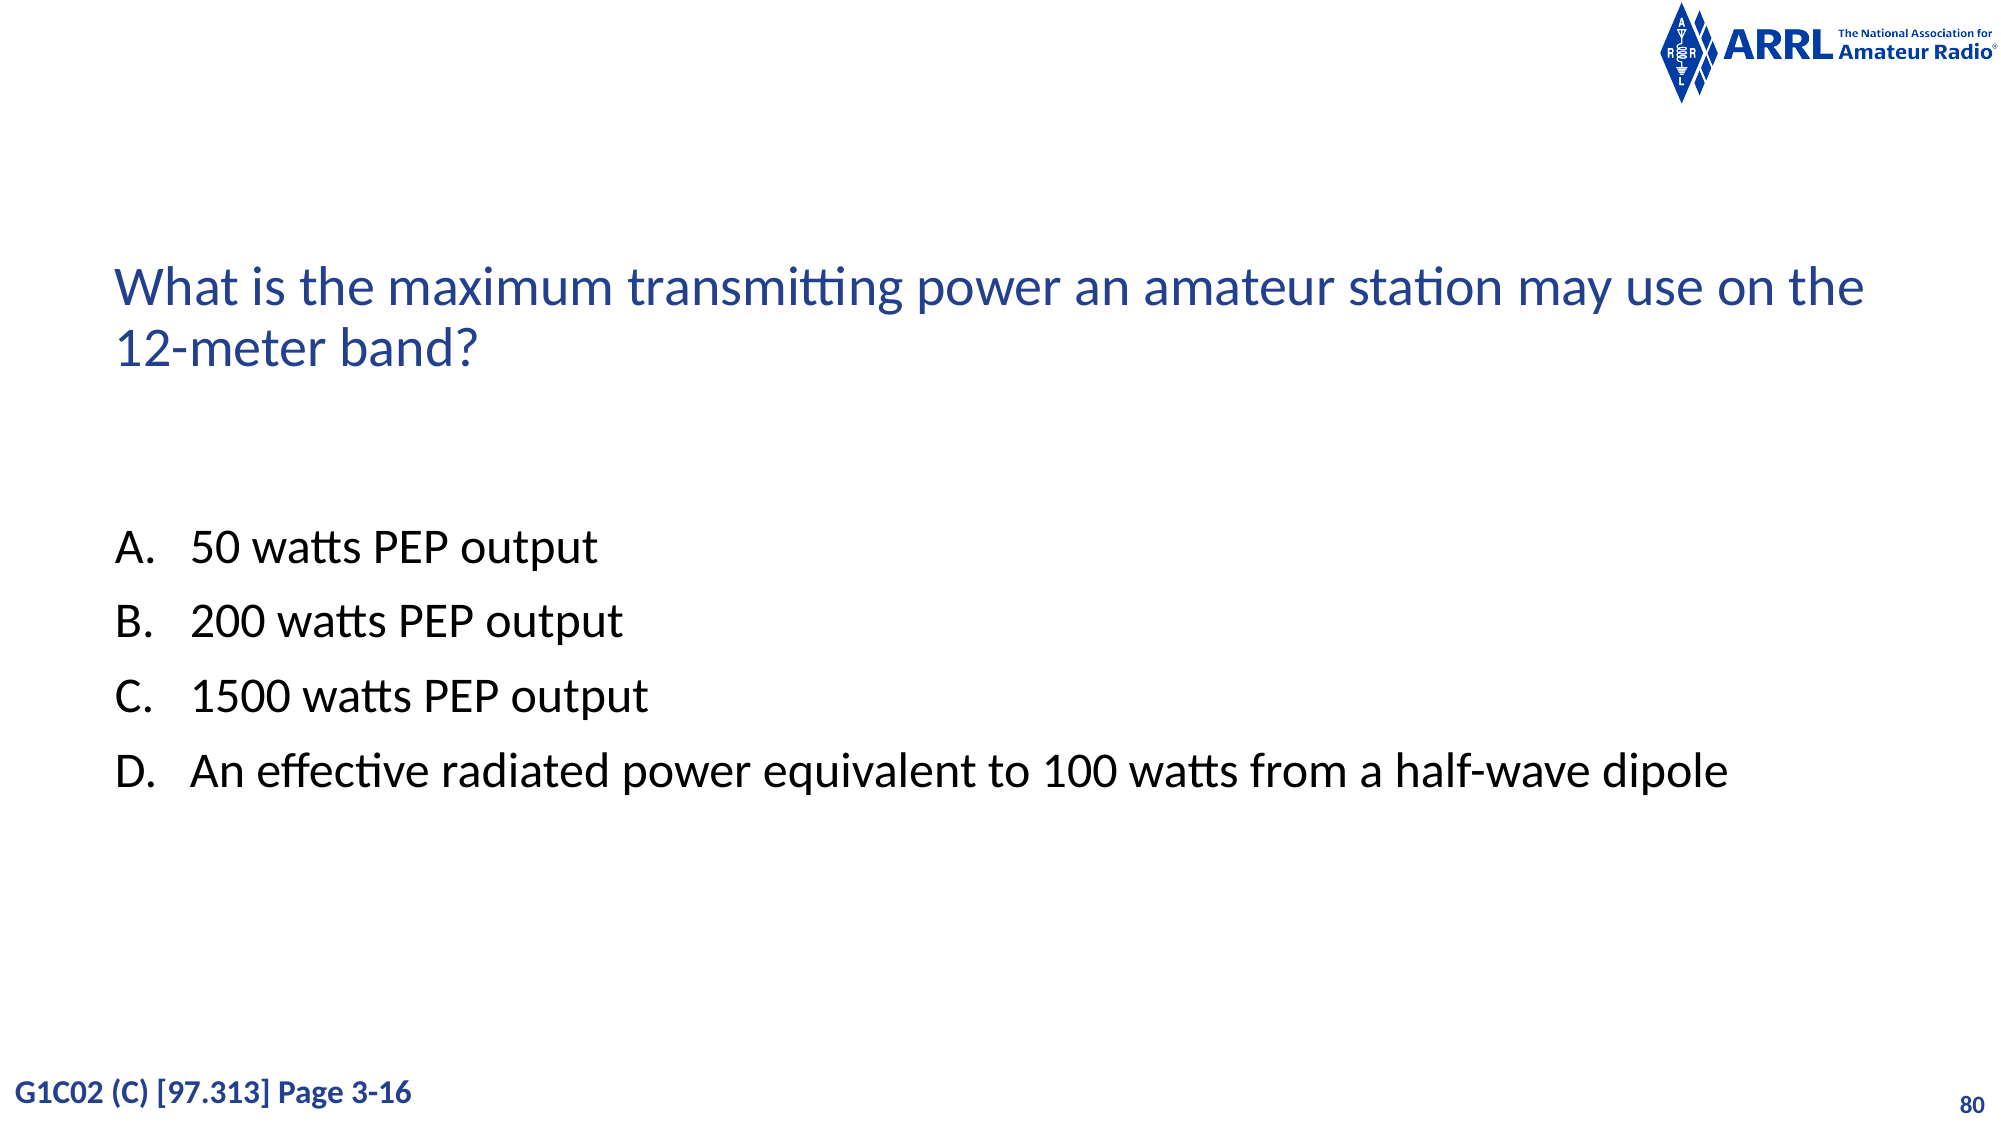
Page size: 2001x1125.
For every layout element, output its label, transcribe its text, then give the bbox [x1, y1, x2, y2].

picture [1658, 0, 1999, 106]
text_box G1C02 (C) [97.313] Page 3-16 [0, 1062, 1313, 1118]
title What is the maximum transmitting power an amateur station may use on the 12-meter band? [99, 249, 1900, 388]
text_box 80 [1899, 1081, 2000, 1125]
list 50 watts PEP output 200 watts PEP output 1500 watts PEP output An effective radiated power equivalent to 100 watts from a half-wave dipole [99, 512, 1900, 1005]
